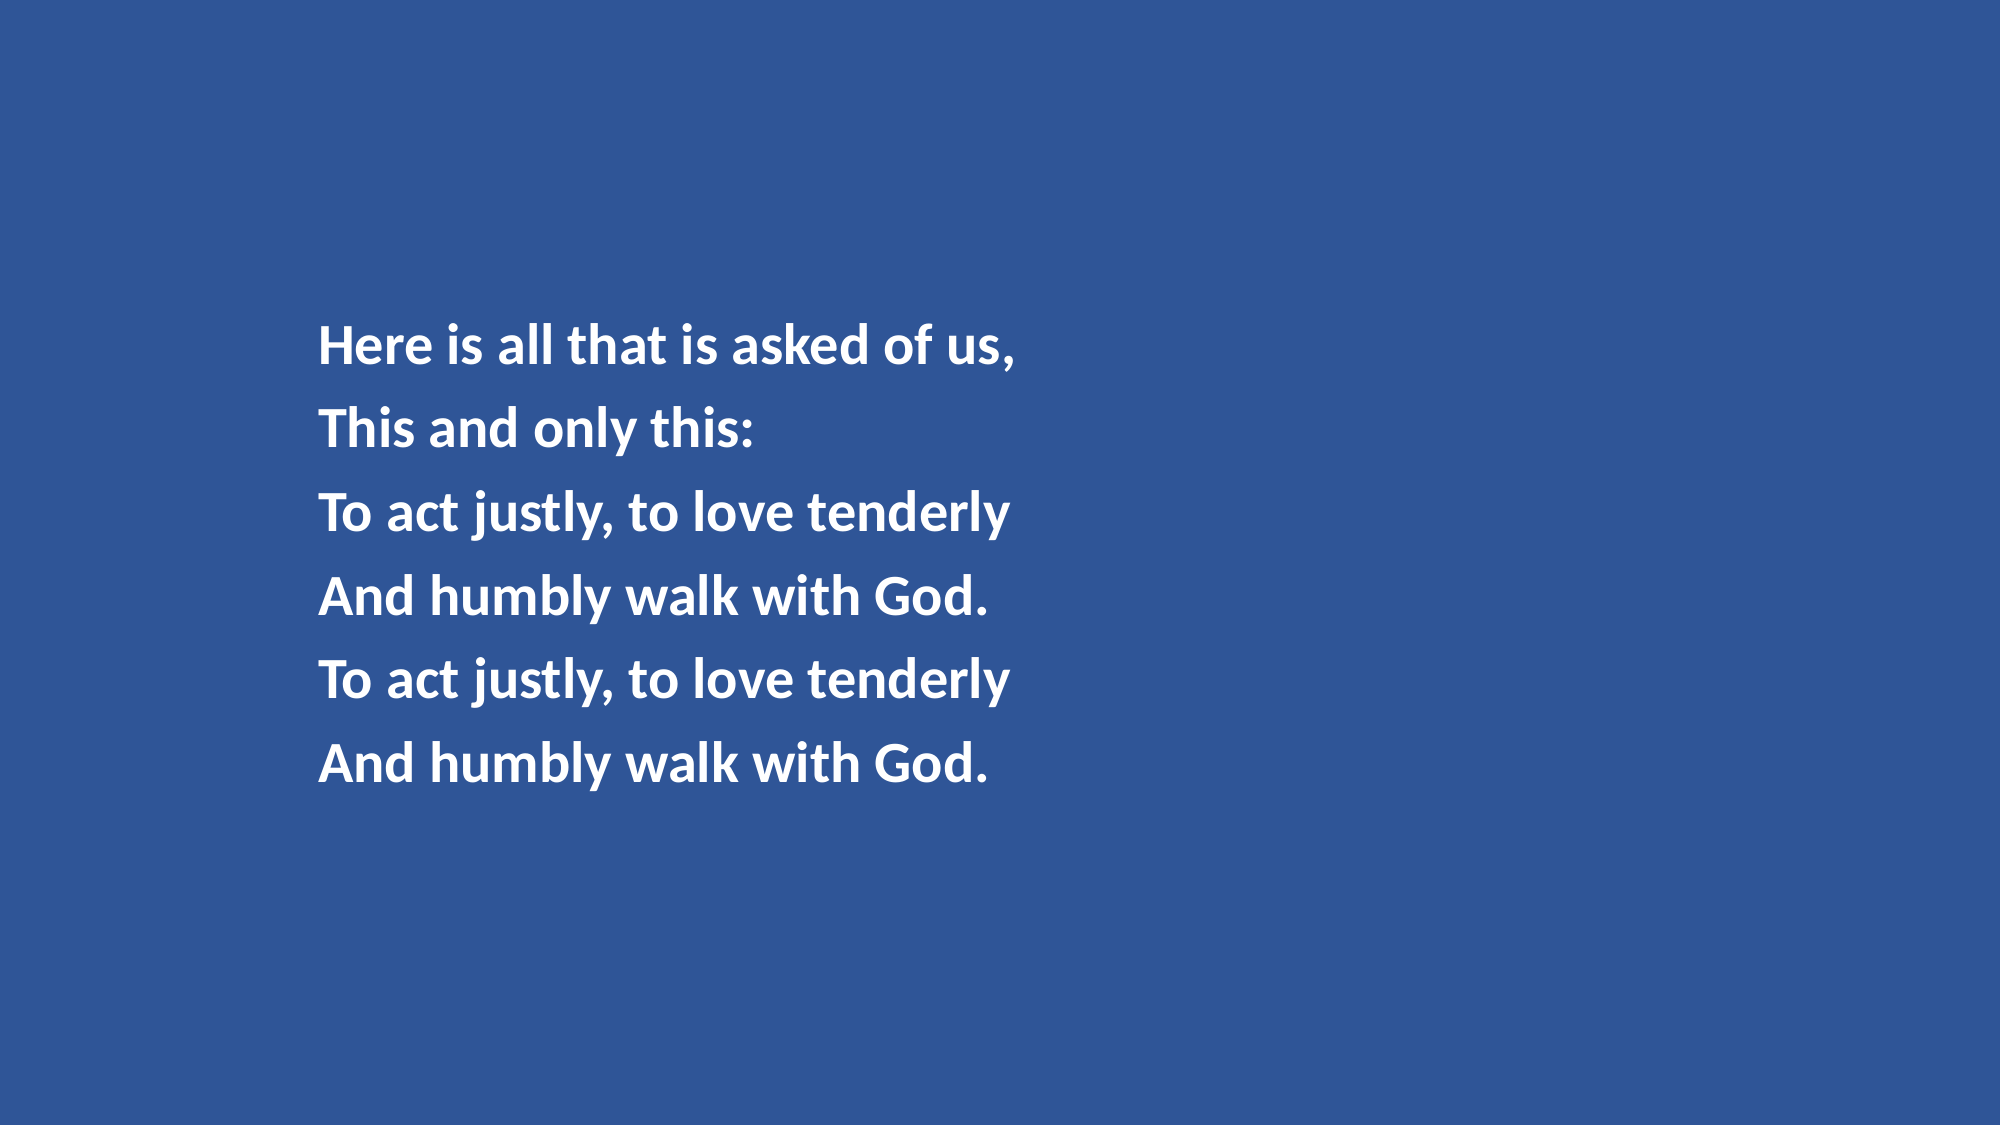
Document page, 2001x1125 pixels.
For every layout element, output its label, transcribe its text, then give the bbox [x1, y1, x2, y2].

list Here is all that is asked of us, This and only this: To act justly, to love tenderly And humbly walk with God. To act justly, to love tenderly And humbly walk with God. [303, 306, 1704, 819]
